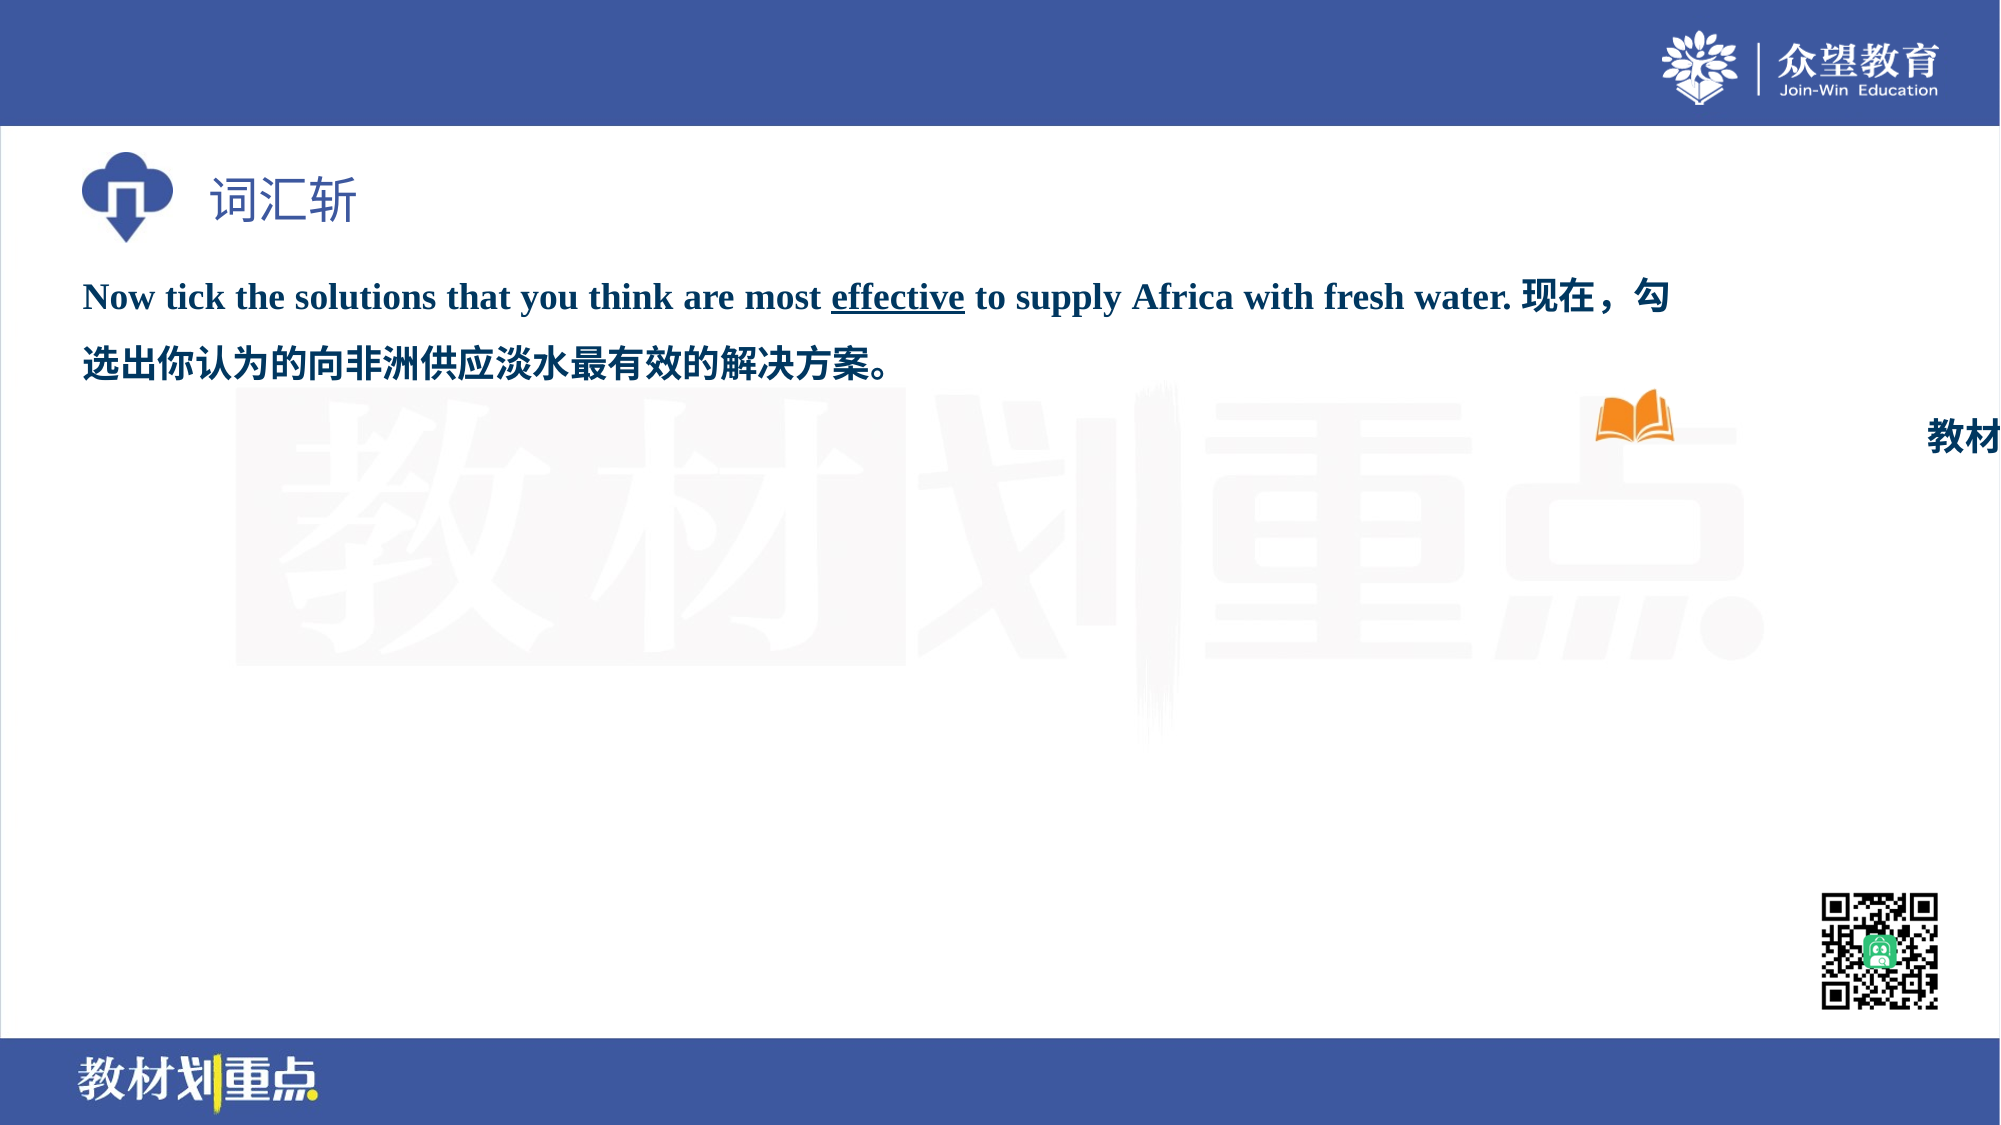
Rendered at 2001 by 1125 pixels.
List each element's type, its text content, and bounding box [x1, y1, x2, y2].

text_box Now tick the solutions that you think are most effective to supply Africa with fresh water.现在，勾 选出你认为的向非洲供应淡水最有效的解决方案。 教材P18 [82, 248, 1817, 451]
picture [0, 0, 2000, 1125]
